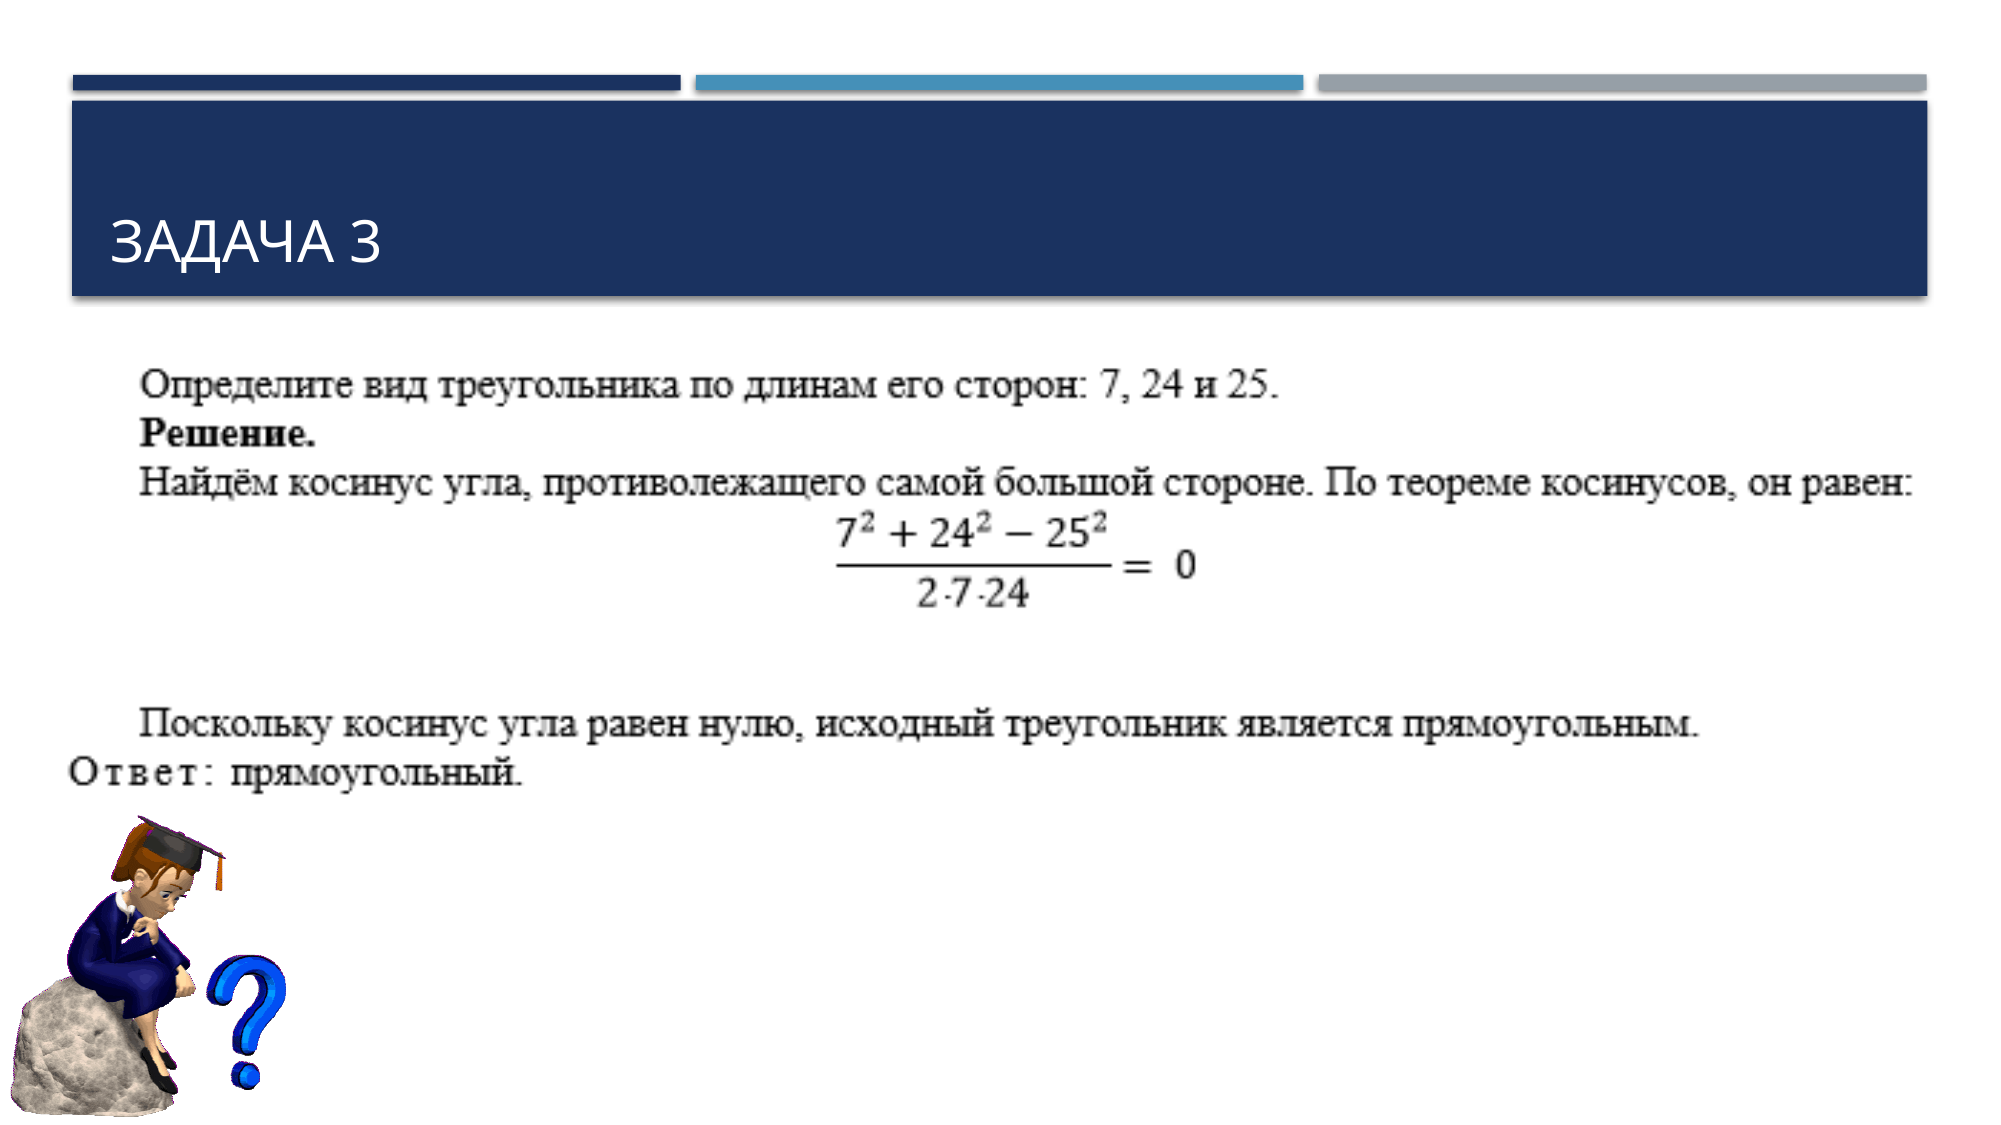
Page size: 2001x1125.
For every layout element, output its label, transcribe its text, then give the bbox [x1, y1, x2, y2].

picture [0, 805, 307, 1125]
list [49, 344, 1925, 810]
title Задача 3 [95, 115, 1905, 282]
